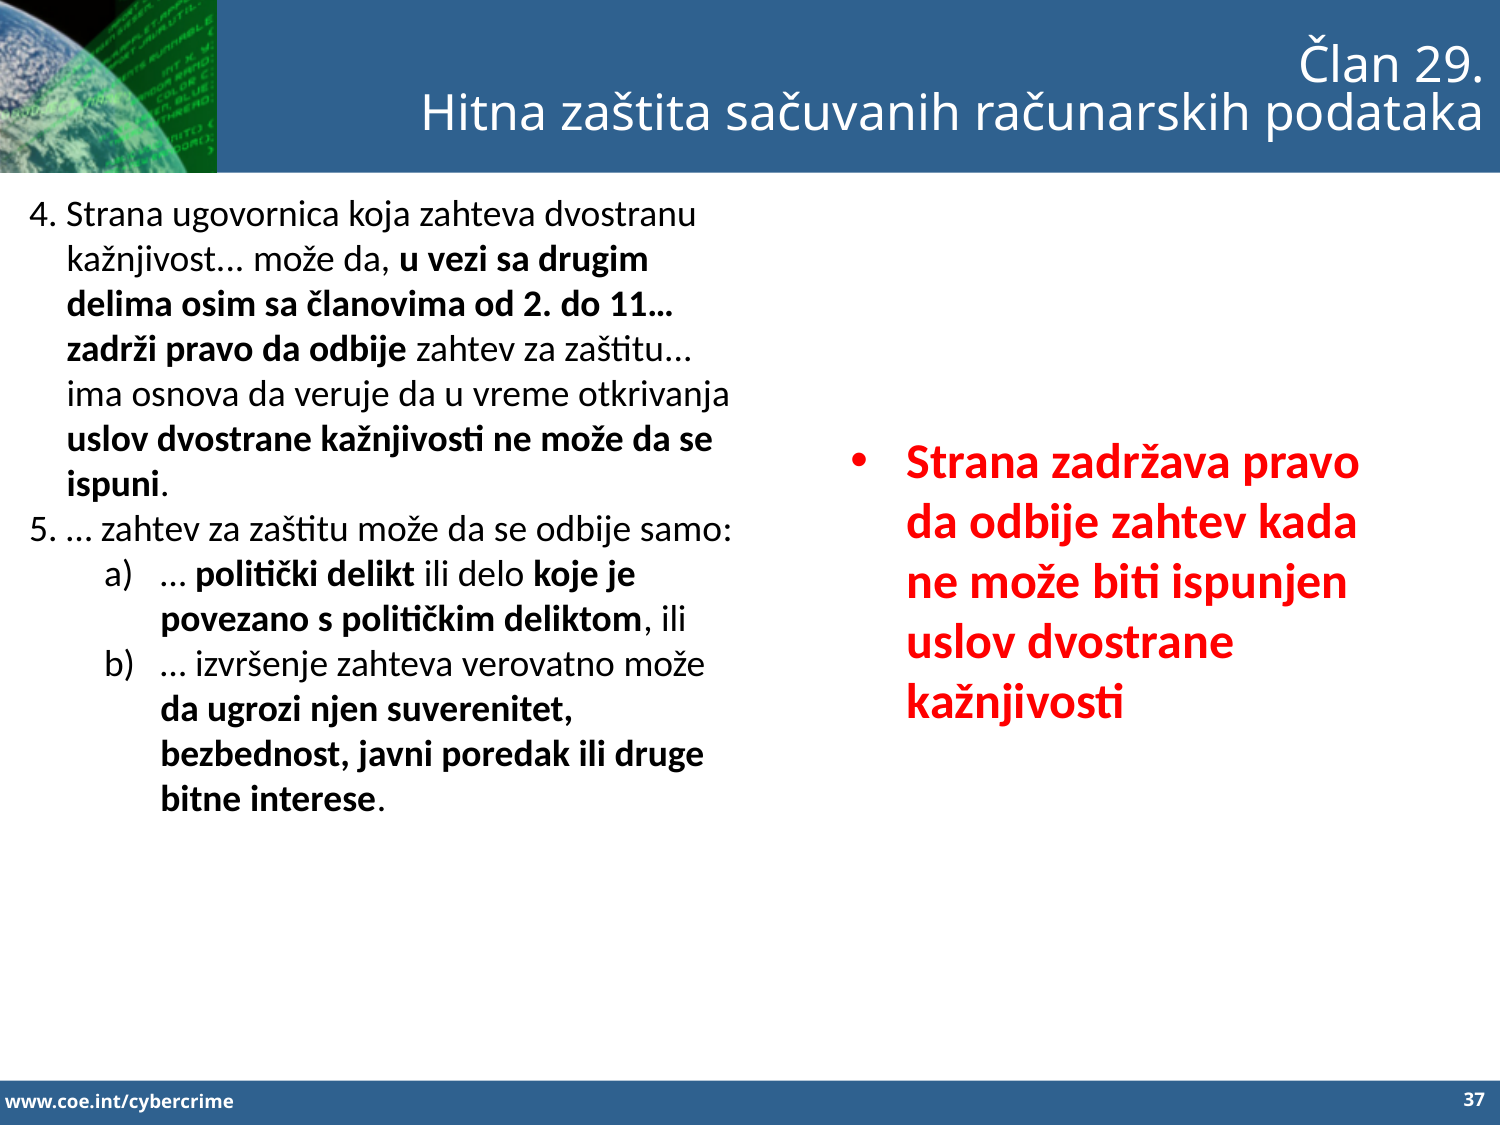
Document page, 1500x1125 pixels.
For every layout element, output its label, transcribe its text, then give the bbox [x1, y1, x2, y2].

text_box Strana zadržava pravo da odbije zahtev kada ne može biti ispunjen uslov dvostrane kažnjivosti [835, 421, 1402, 737]
text_box Član 29. Hitna zaštita sačuvanih računarskih podataka [324, 15, 1500, 168]
text_box 4. Strana ugovornica koja zahteva dvostranu kažnjivost... može da, u vezi sa drugim delima osim sa članovima od 2. do 11… zadrži pravo da odbije zahtev za zaštitu... ima osnova da veruje da u vreme otkrivanja uslov dvostrane kažnjivosti ne može da se ispuni. 5. … zahtev za zaštitu može da se odbije samo: … politički delikt ili delo koje je povezano s političkim deliktom, ili … izvršenje zahteva verovatno može da ugrozi njen suverenitet, bezbednost, javni poredak ili druge bitne interese. [14, 181, 765, 827]
picture [0, 1, 217, 173]
slide_number 37 [1149, 1079, 1500, 1125]
